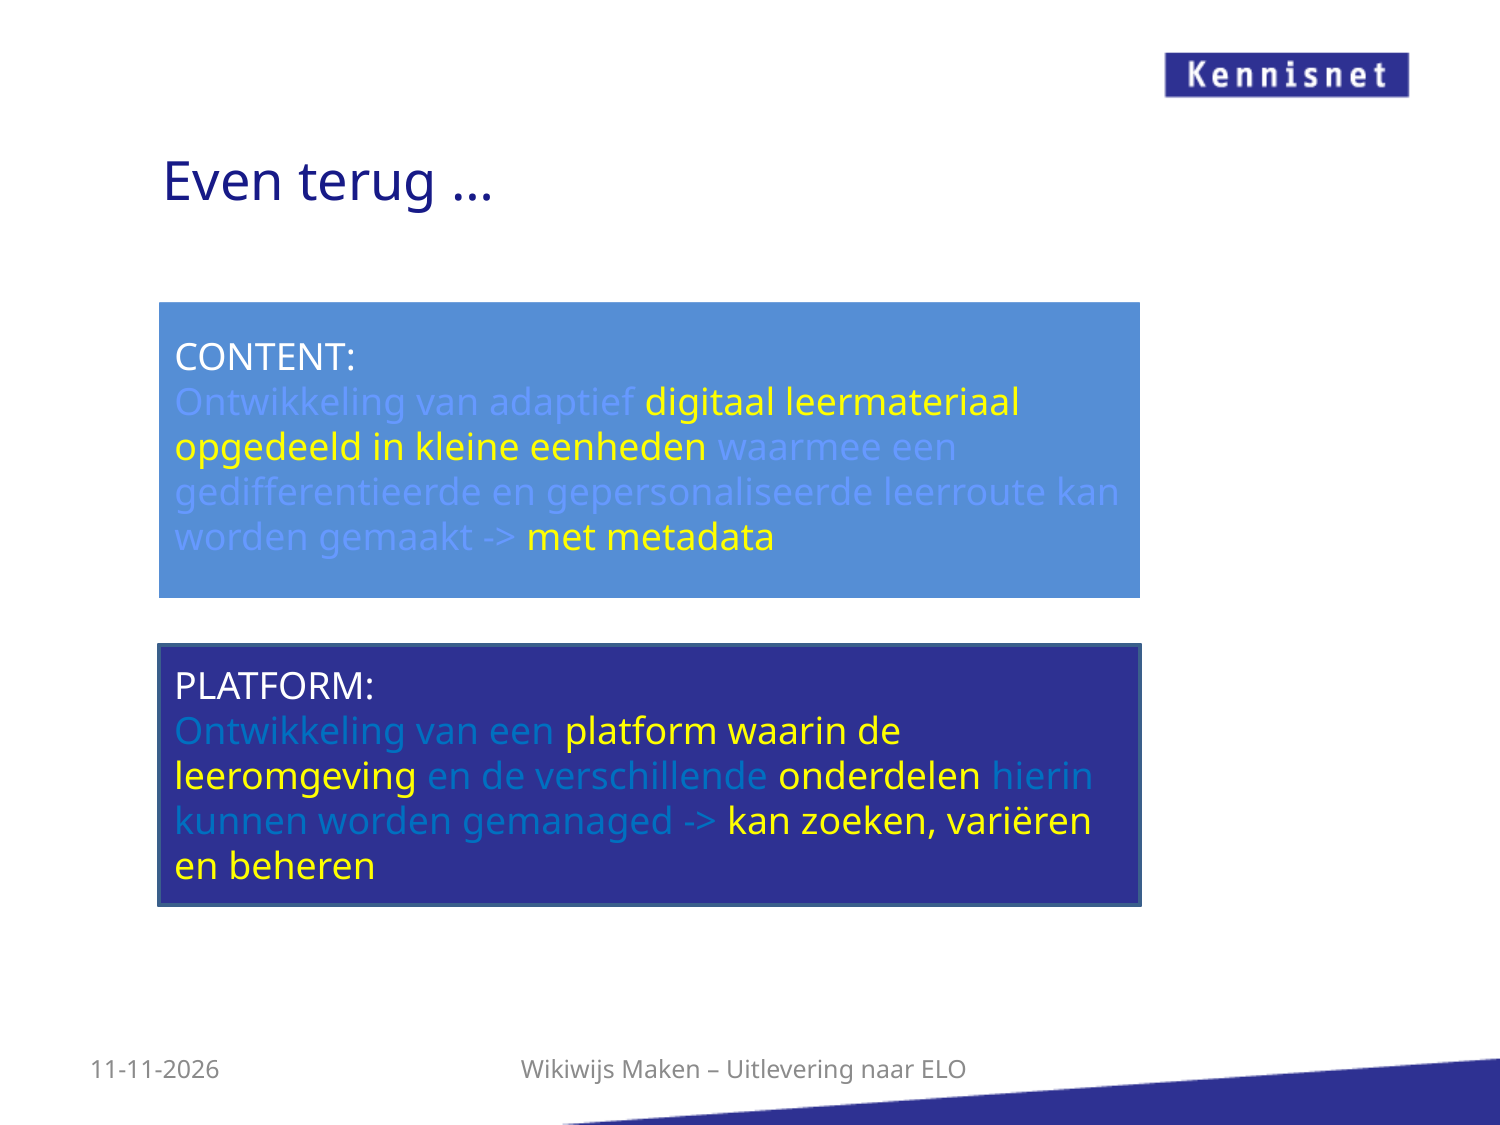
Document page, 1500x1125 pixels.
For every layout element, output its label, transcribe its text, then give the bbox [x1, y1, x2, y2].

text_box Wikiwijs Maken – Uitlevering naar ELO [312, 1045, 1176, 1106]
text_box 26-5-2014 [75, 1045, 278, 1106]
title Even terug … [147, 113, 1141, 244]
text_box PLATFORM: Ontwikkeling van een platform waarin de leeromgeving en de verschillende onderdelen hierin kunnen worden gemanaged -> kan zoeken, variëren en beheren [157, 643, 1142, 907]
text_box CONTENT: Ontwikkeling van adaptief digitaal leermateriaal opgedeeld in kleine eenheden waarmee een gedifferentieerde en gepersonaliseerde leerroute kan worden gemaakt -> met metadata [159, 302, 1140, 598]
picture [0, 0, 1500, 1125]
